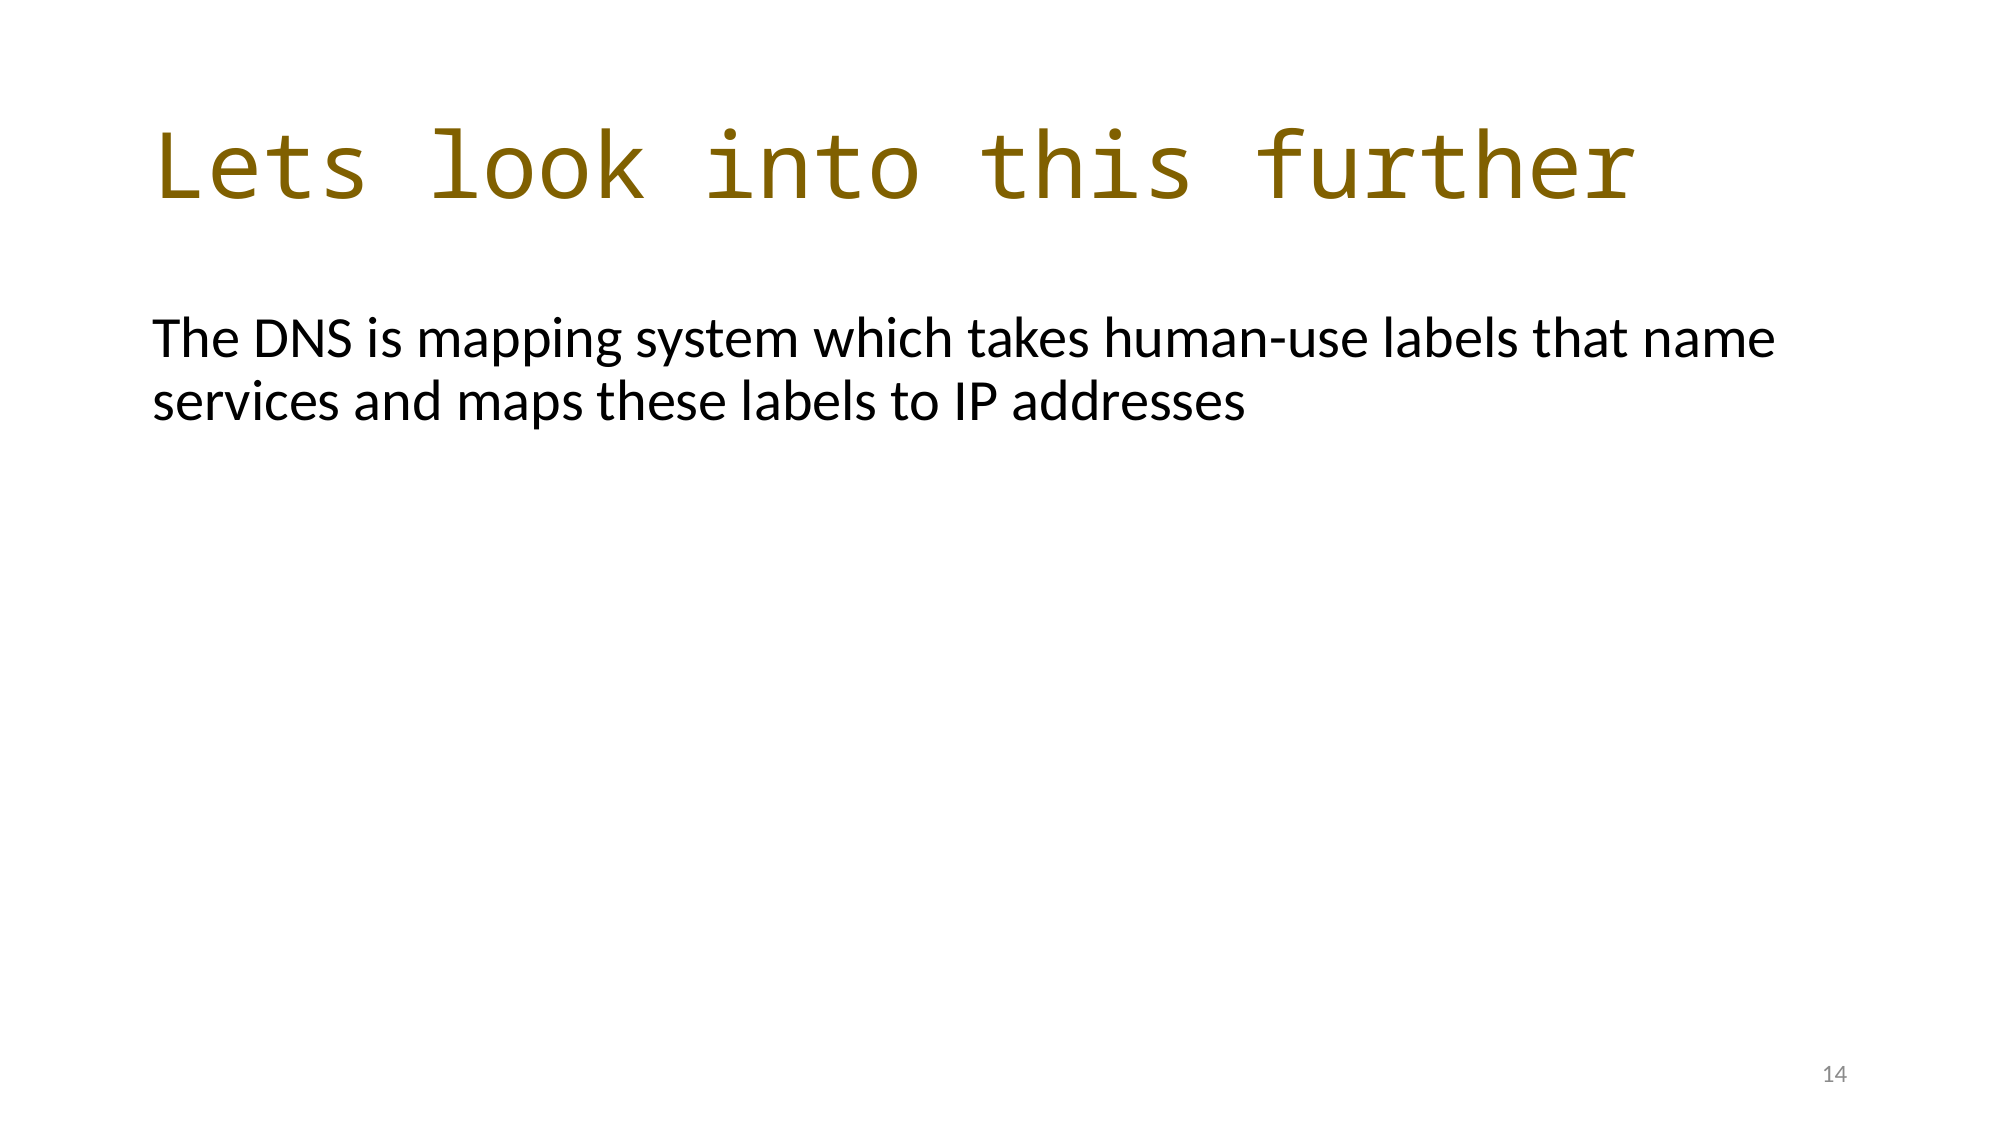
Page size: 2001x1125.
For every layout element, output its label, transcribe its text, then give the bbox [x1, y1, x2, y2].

title Lets look into this further [137, 59, 1863, 278]
list The DNS is mapping system which takes human-use labels that name services and maps these labels to IP addresses [137, 299, 1863, 481]
slide_number 14 [1412, 1042, 1863, 1103]
